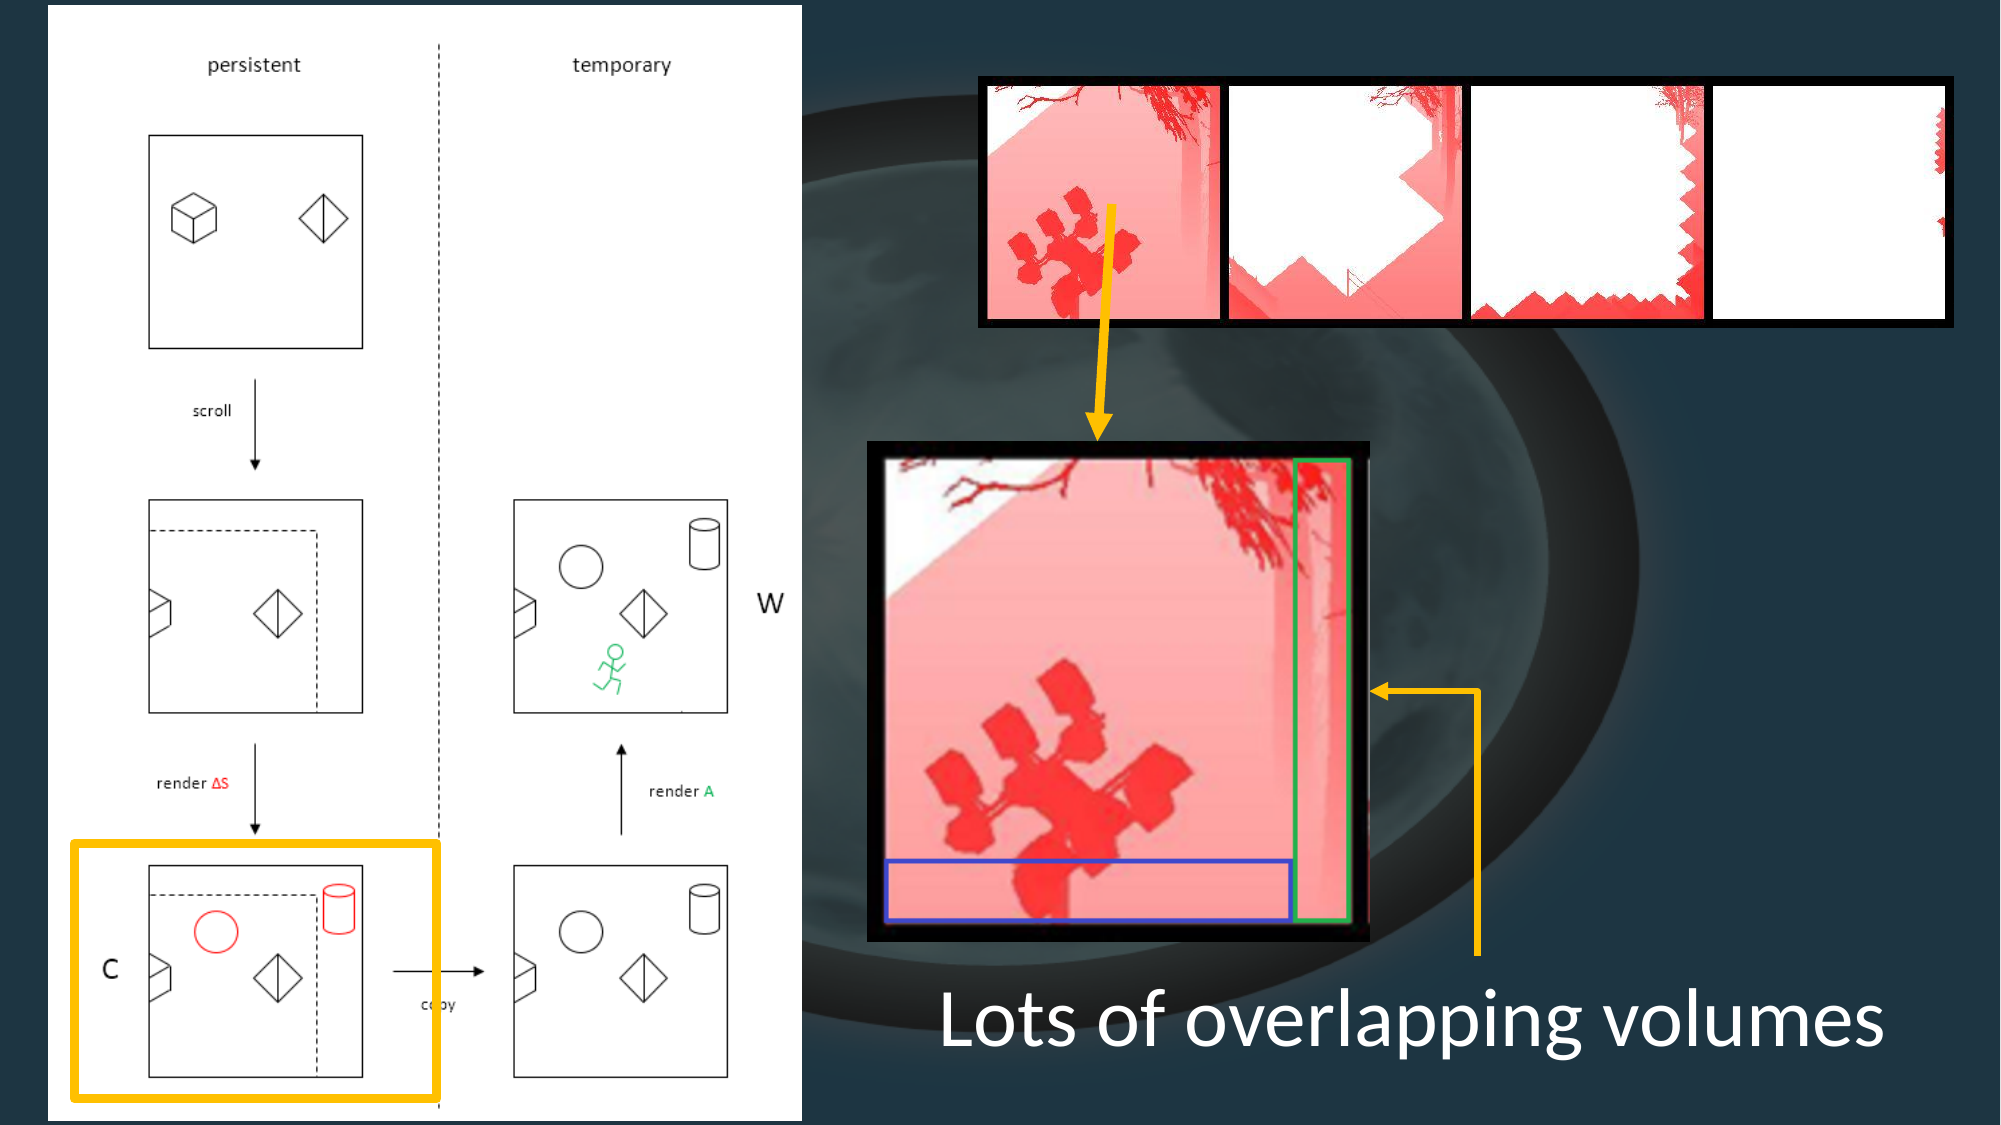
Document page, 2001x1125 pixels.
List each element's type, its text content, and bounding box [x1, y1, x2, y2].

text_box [1370, 769, 1556, 878]
picture [0, 0, 2001, 1125]
text_box Lots of overlapping volumes [923, 956, 2000, 1071]
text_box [1097, 203, 1112, 442]
